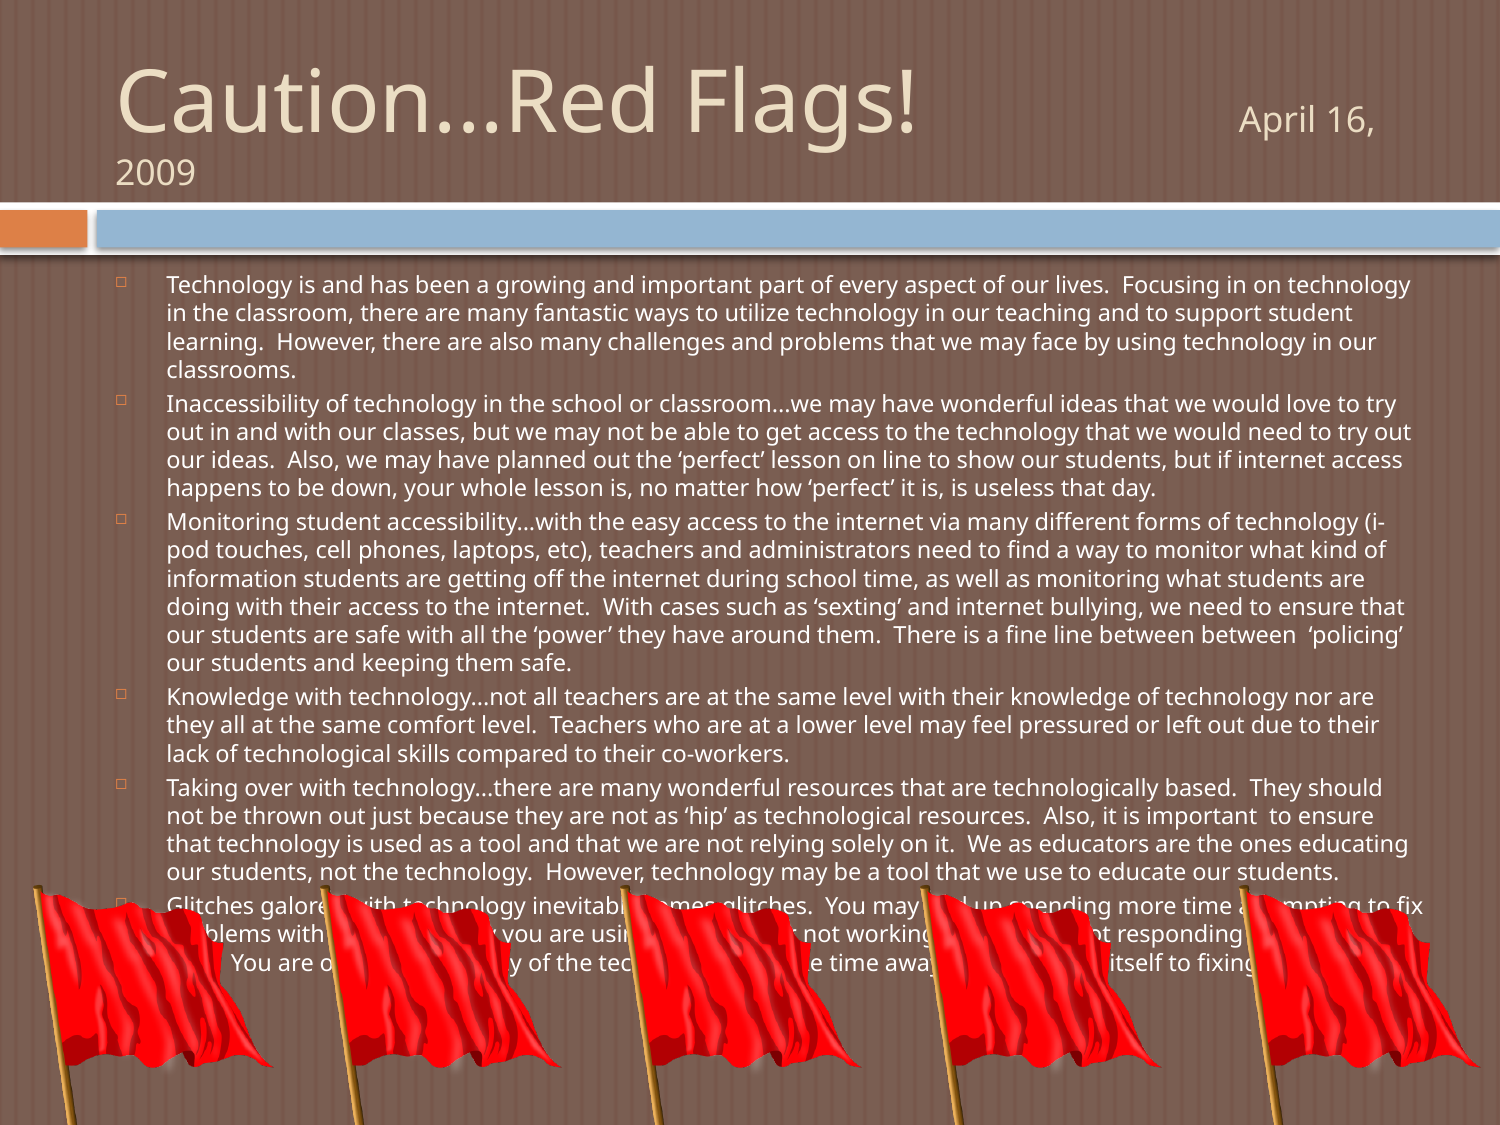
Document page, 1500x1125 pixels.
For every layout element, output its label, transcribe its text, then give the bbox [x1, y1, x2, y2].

picture [1237, 883, 1482, 1125]
picture [918, 883, 1163, 1125]
picture [318, 883, 563, 1125]
list Technology is and has been a growing and important part of every aspect of our lives. Focusing in on technology in the classroom, there are many fantastic ways to utilize technology in our teaching and to support student learning. However, there are also many challenges and problems that we may face by using technology in our classrooms. Inaccessibility of technology in the school or classroom...we may have wonderful ideas that we would love to try out in and with our classes, but we may not be able to get access to the technology that we would need to try out our ideas. Also, we may have planned out the ‘perfect’ lesson on line to show our students, but if internet access happens to be down, your whole lesson is, no matter how ‘perfect’ it is, is useless that day. Monitoring student accessibility...with the easy access to the internet via many different forms of technology (i-pod touches, cell phones, laptops, etc), teachers and administrators need to find a way to monitor what kind of information students are getting off the internet during school time, as well as monitoring what students are doing with their access to the internet. With cases such as ‘sexting’ and internet bullying, we need to ensure that our students are safe with all the ‘power’ they have around them. There is a fine line between between ‘policing’ our students and keeping them safe. Knowledge with technology...not all teachers are at the same level with their knowledge of technology nor are they all at the same comfort level. Teachers who are at a lower level may feel pressured or left out due to their lack of technological skills compared to their co-workers. Taking over with technology...there are many wonderful resources that are technologically based. They should not be thrown out just because they are not as ‘hip’ as technological resources. Also, it is important to ensure that technology is used as a tool and that we are not relying solely on it. We as educators are the ones educating our students, not the technology. However, technology may be a tool that we use to educate our students. Glitches galore...with technology inevitably comes glitches. You may end up spending more time attempting to fix problems with the technology you are using (ie. Projector not working, computers not responding to program etc.). You are often at the mercy of the technology and take time away from teaching itself to fixing up problems. [100, 262, 1438, 1000]
picture [618, 883, 863, 1125]
picture [30, 883, 276, 1125]
title Caution...Red Flags! April 16, 2009 [100, 37, 1438, 200]
